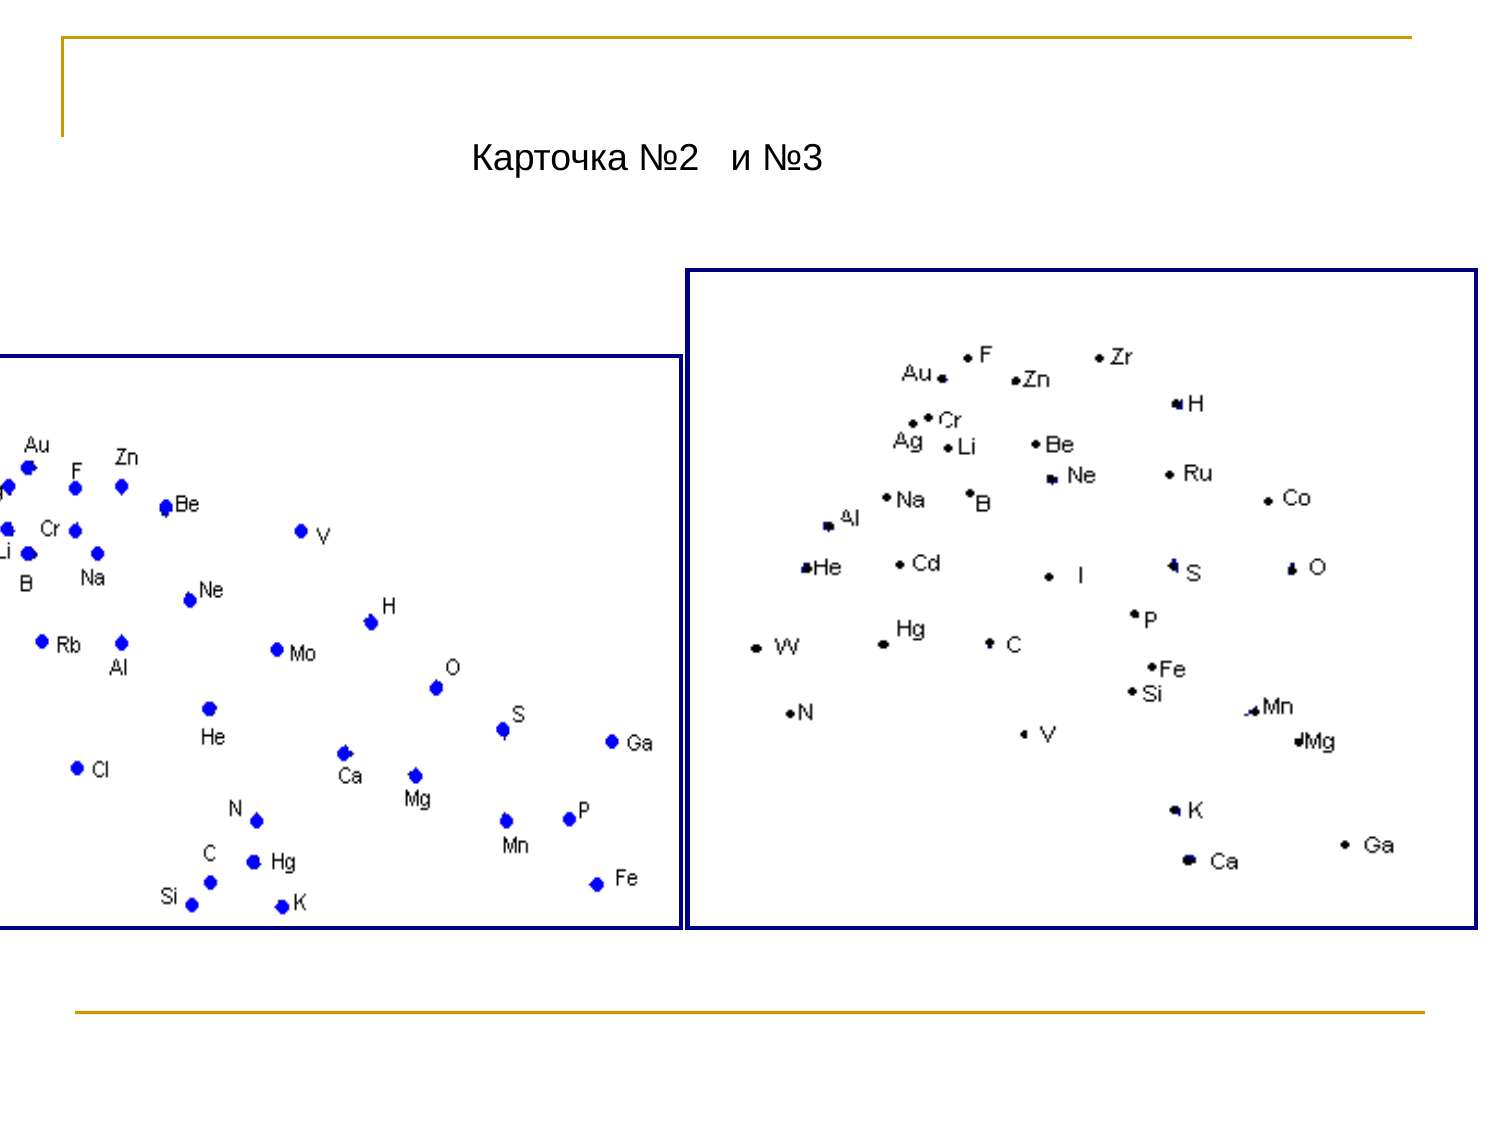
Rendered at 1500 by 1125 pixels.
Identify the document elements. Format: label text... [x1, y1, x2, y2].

text_box Карточка №2 и №3 [456, 125, 839, 186]
picture [0, 266, 1500, 931]
